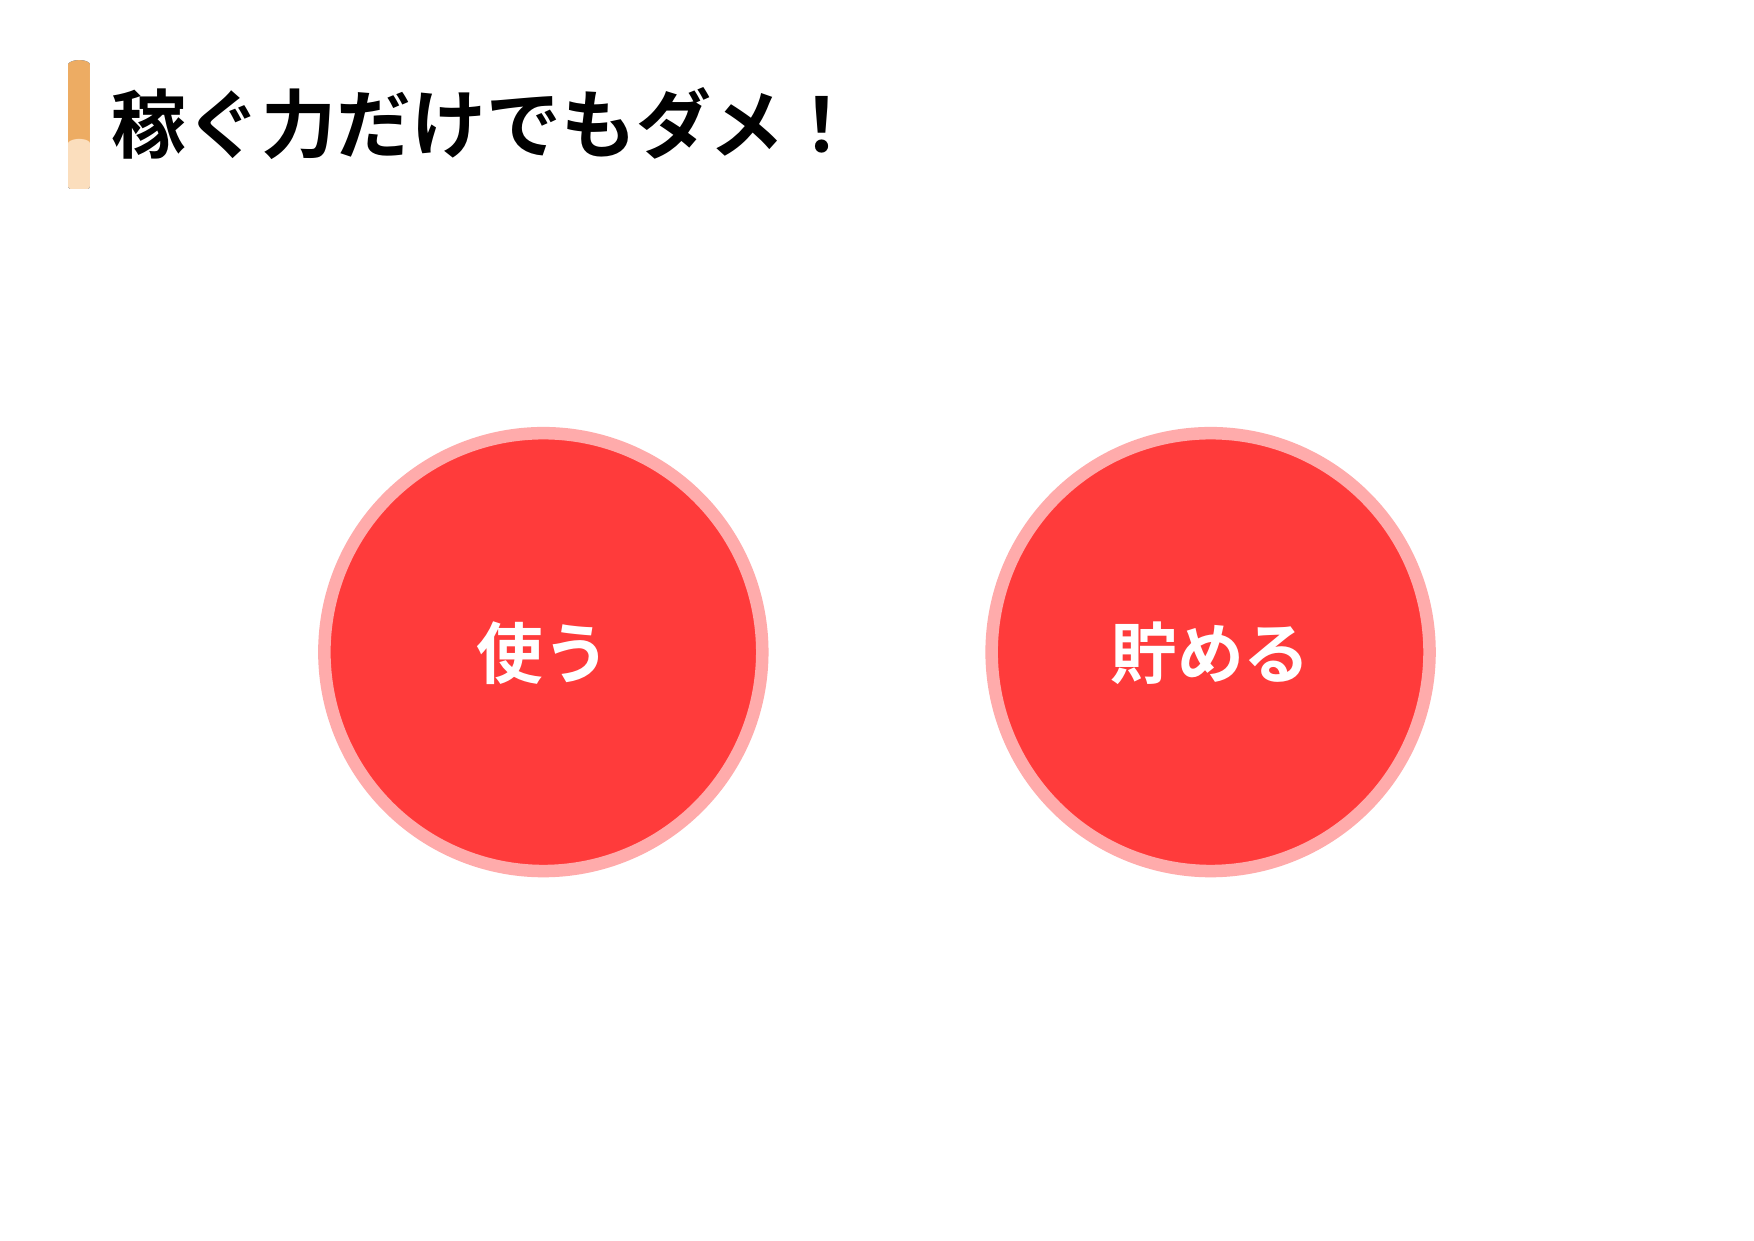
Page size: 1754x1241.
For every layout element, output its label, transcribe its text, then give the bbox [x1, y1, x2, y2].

picture [68, 59, 91, 189]
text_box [324, 432, 1430, 872]
text_box 稼ぐ力だけでもダメ！ [96, 62, 1460, 183]
